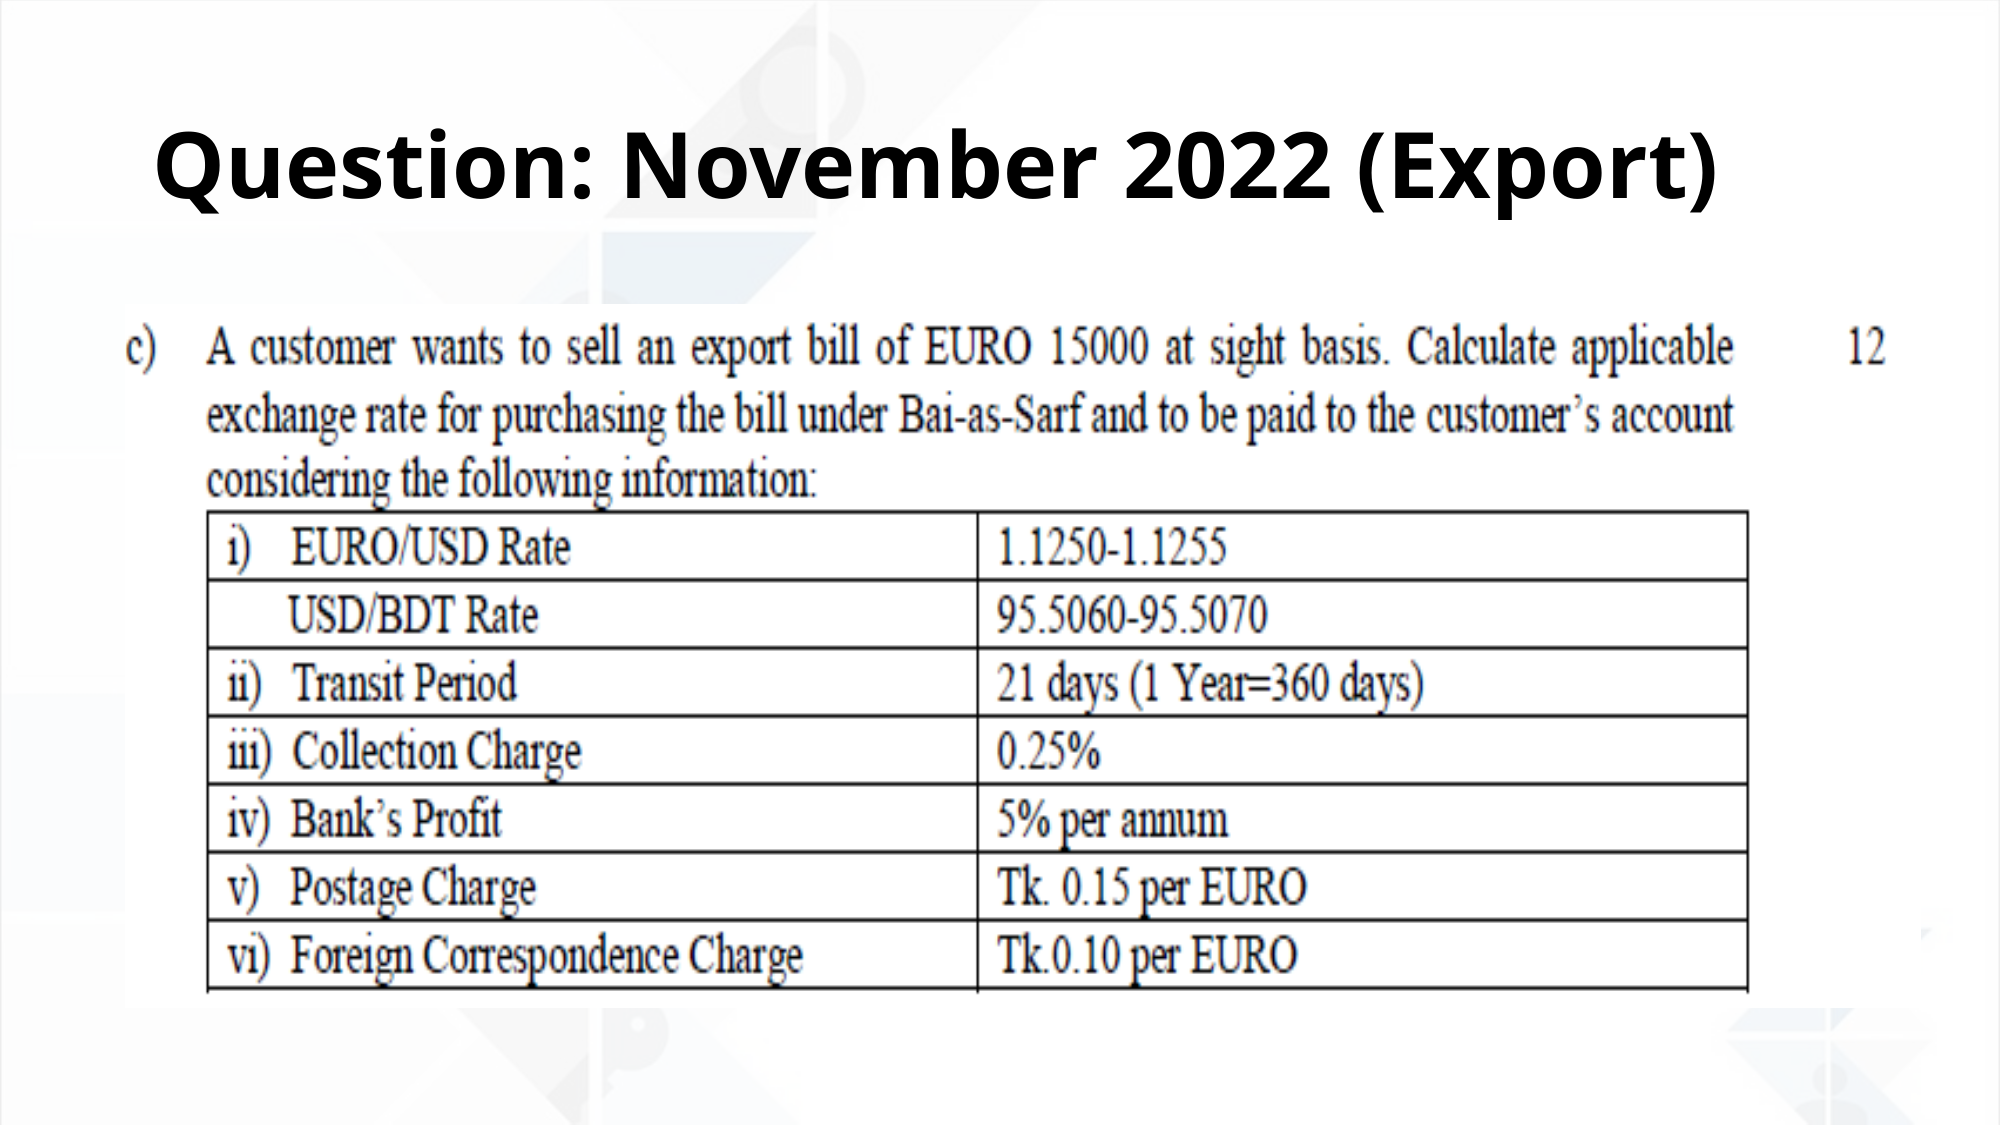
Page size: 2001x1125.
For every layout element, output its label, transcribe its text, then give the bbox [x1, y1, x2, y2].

title Question: November 2022 (Export) [137, 59, 1863, 278]
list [125, 304, 1921, 1008]
